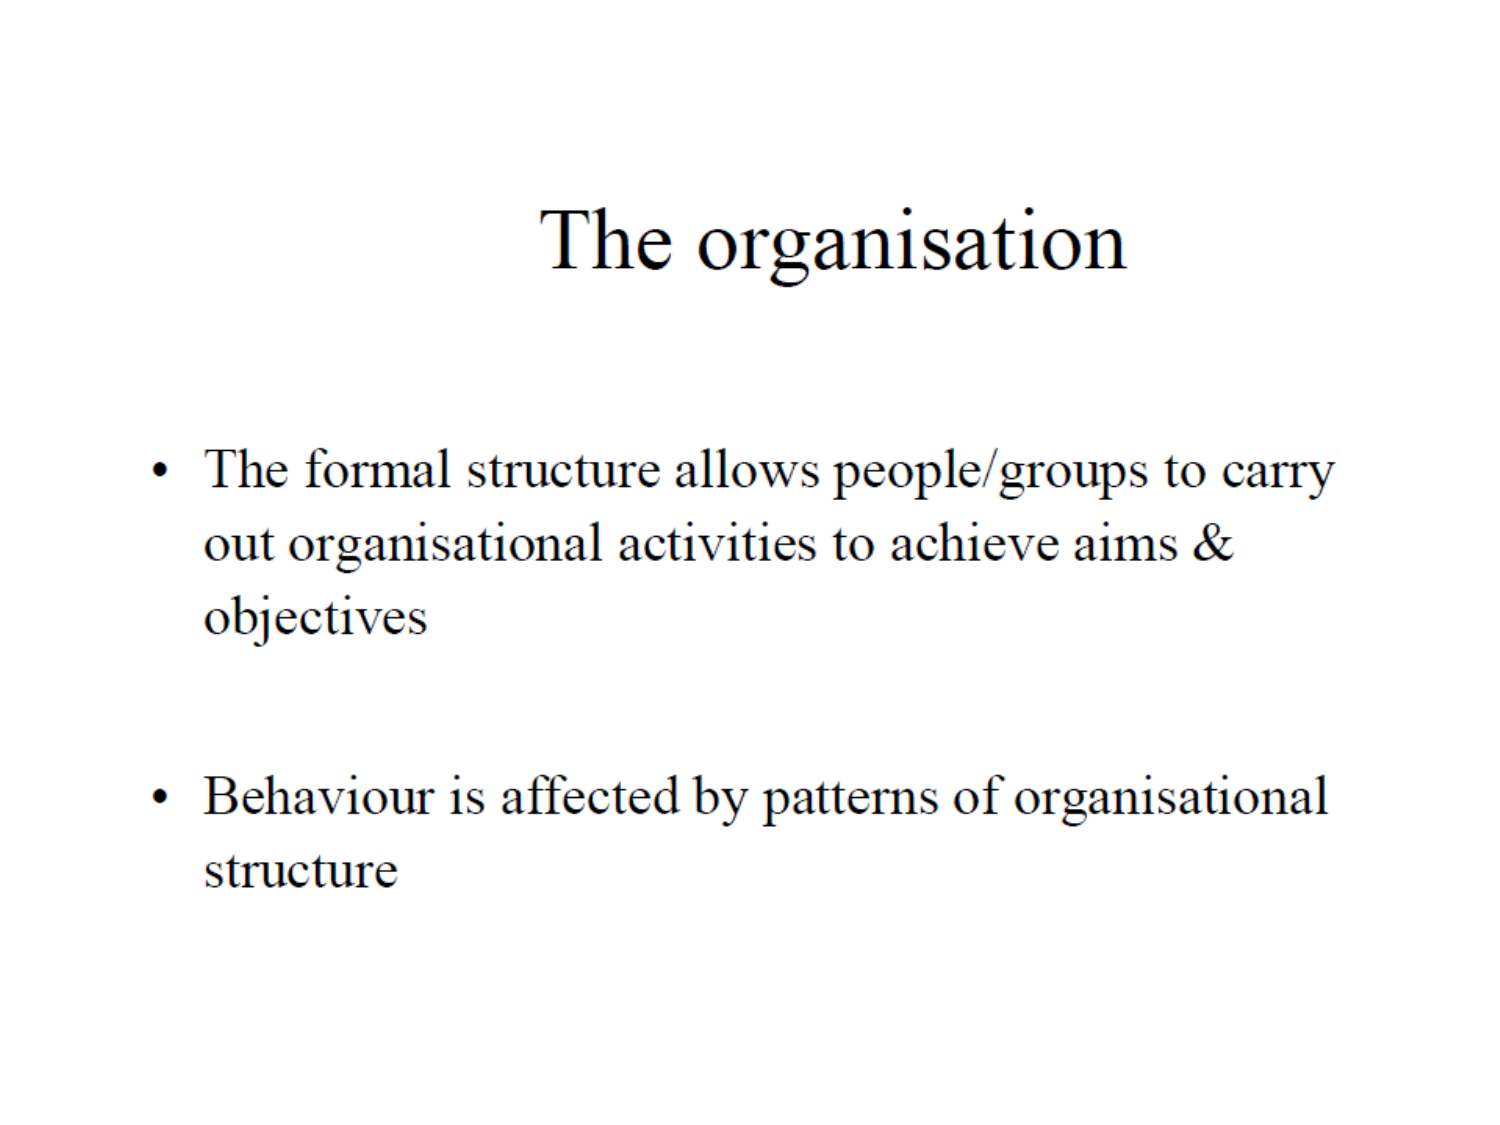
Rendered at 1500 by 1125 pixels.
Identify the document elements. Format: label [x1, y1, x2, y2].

picture [86, 155, 1414, 969]
